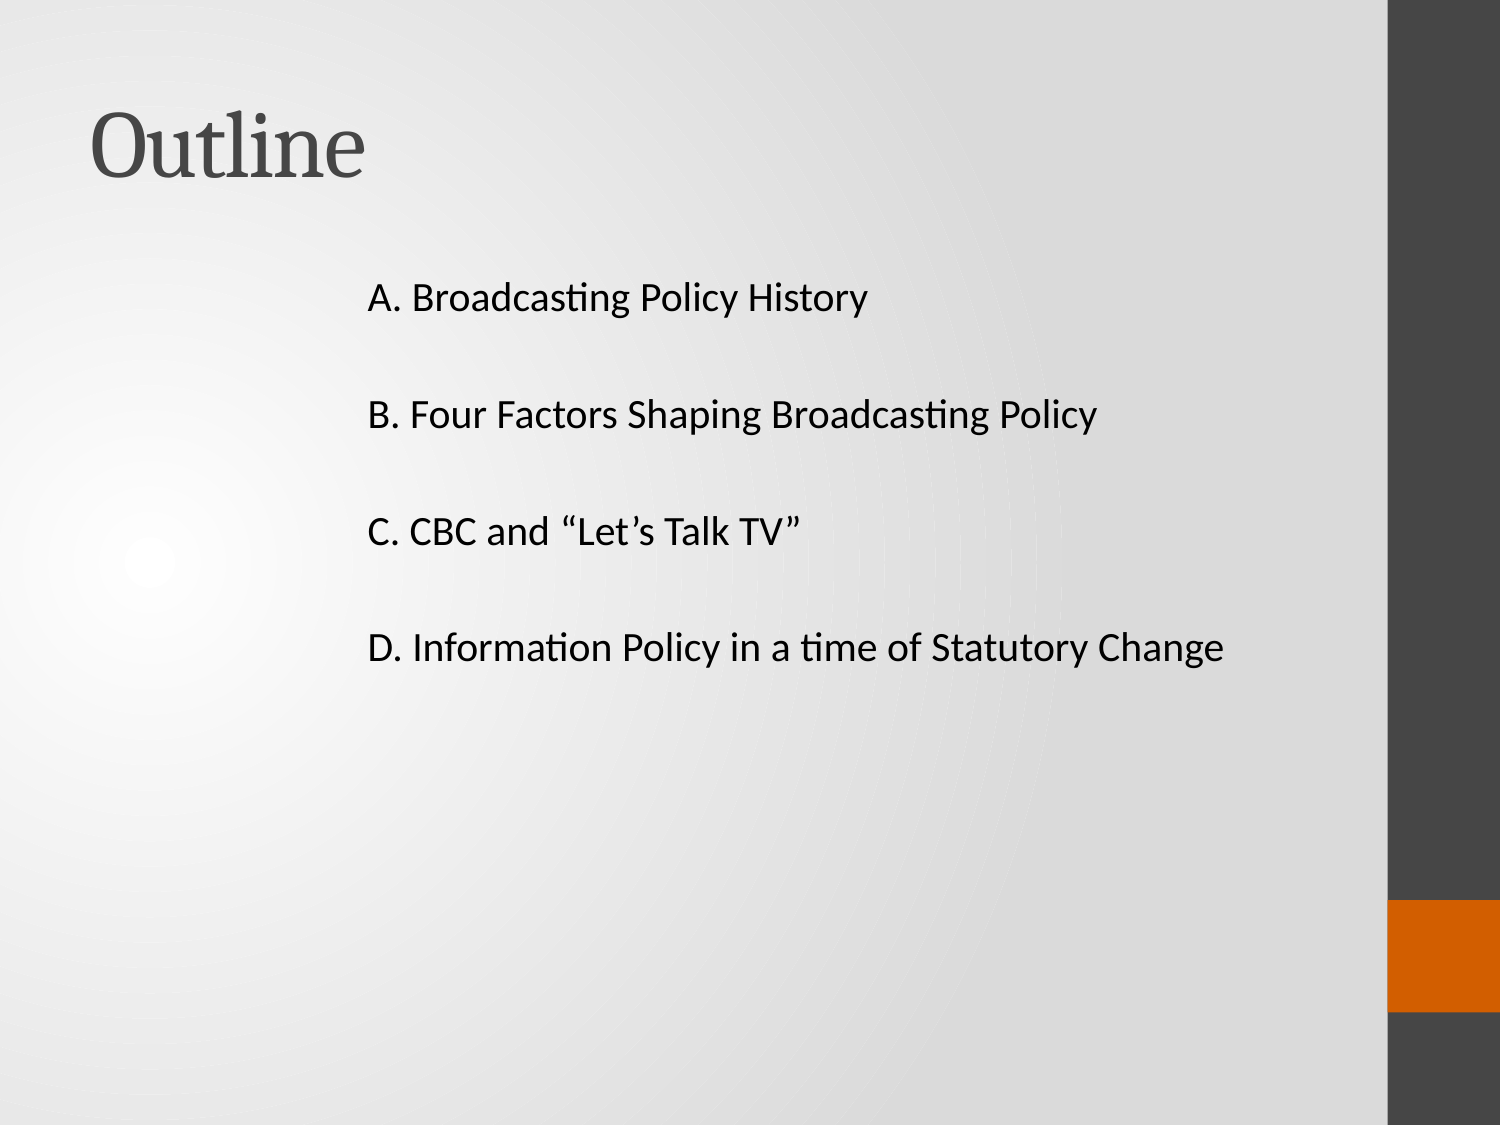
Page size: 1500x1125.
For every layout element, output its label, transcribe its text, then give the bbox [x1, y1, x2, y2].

list A. Broadcasting Policy History B. Four Factors Shaping Broadcasting Policy C. CBC and “Let’s Talk TV” D. Information Policy in a time of Statutory Change [75, 262, 1325, 1050]
title Outline [75, 45, 1325, 233]
